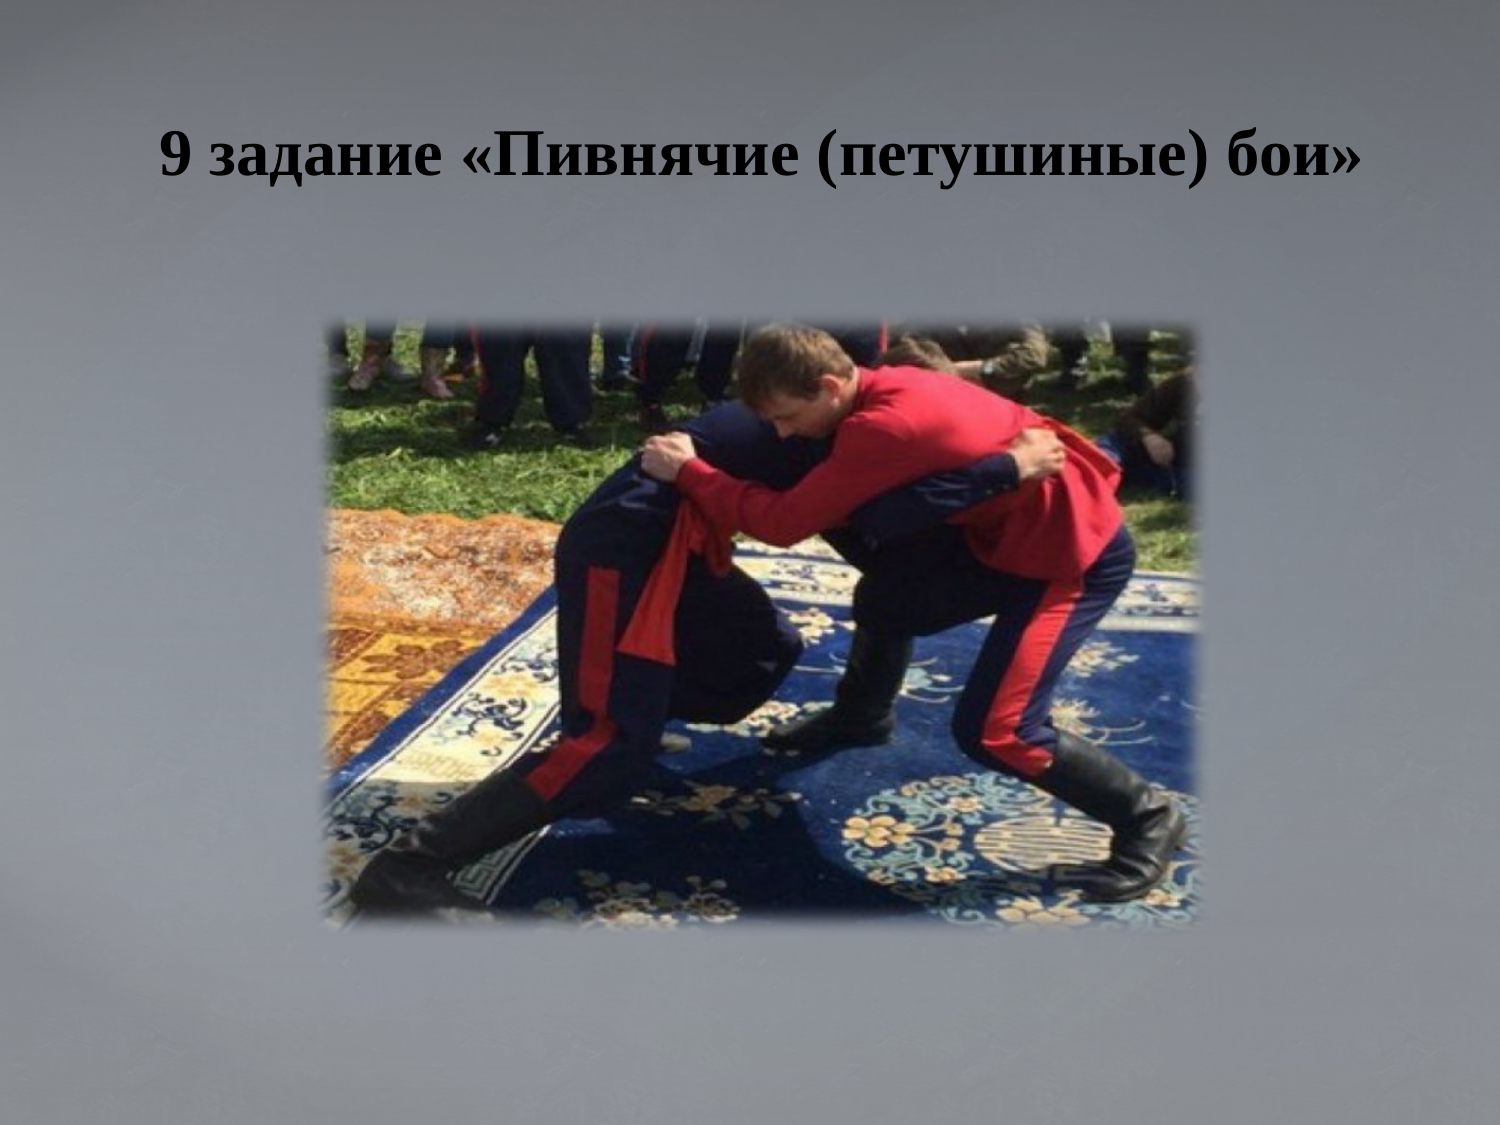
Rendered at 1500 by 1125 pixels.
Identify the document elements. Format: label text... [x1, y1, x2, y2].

title 9 задание «Пивнячие (петушиные) бои» [127, 78, 1436, 197]
picture [312, 311, 1211, 937]
